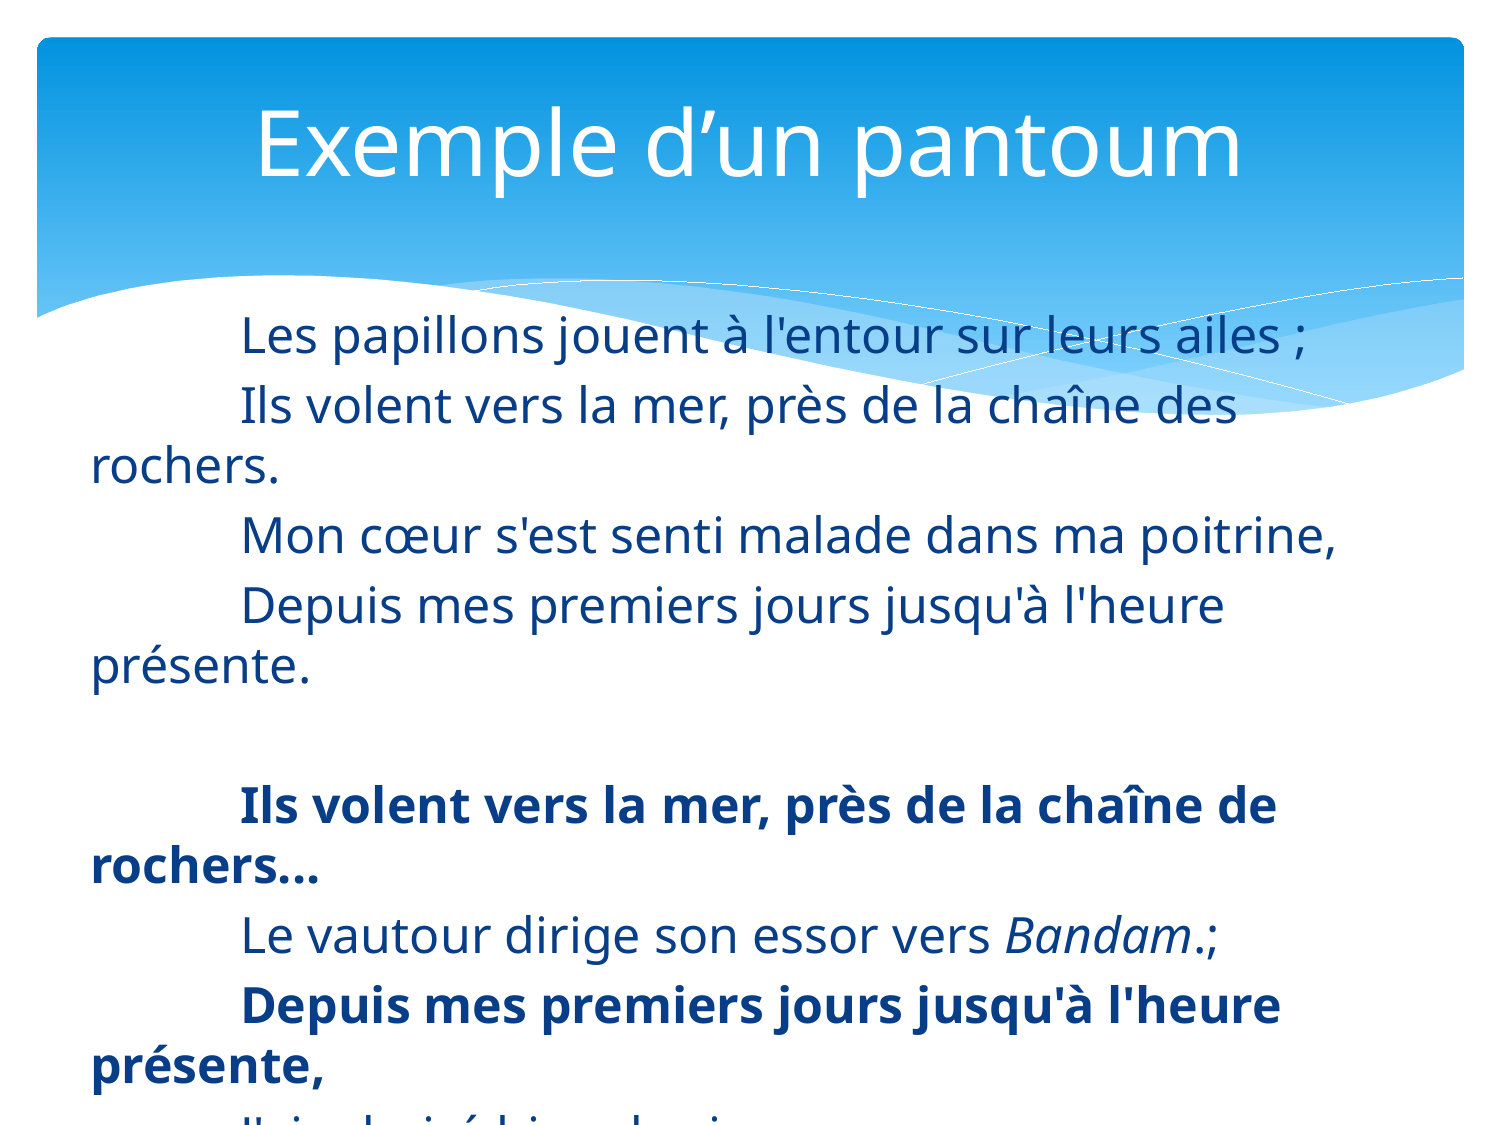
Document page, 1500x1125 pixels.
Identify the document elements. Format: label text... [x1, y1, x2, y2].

title Exemple d’un pantoum [75, 37, 1425, 243]
list Les papillons jouent à l'entour sur leurs ailes ; Ils volent vers la mer, près de la chaîne des rochers. Mon cœur s'est senti malade dans ma poitrine, Depuis mes premiers jours jusqu'à l'heure présente. Ils volent vers la mer, près de la chaîne de rochers... Le vautour dirige son essor vers Bandam.; Depuis mes premiers jours jusqu'à l'heure présente, J'ai admiré bien des jeunes gens ; (…) Victor Hugo, Les Orientales, « Pantoum malai » [75, 295, 1395, 1102]
